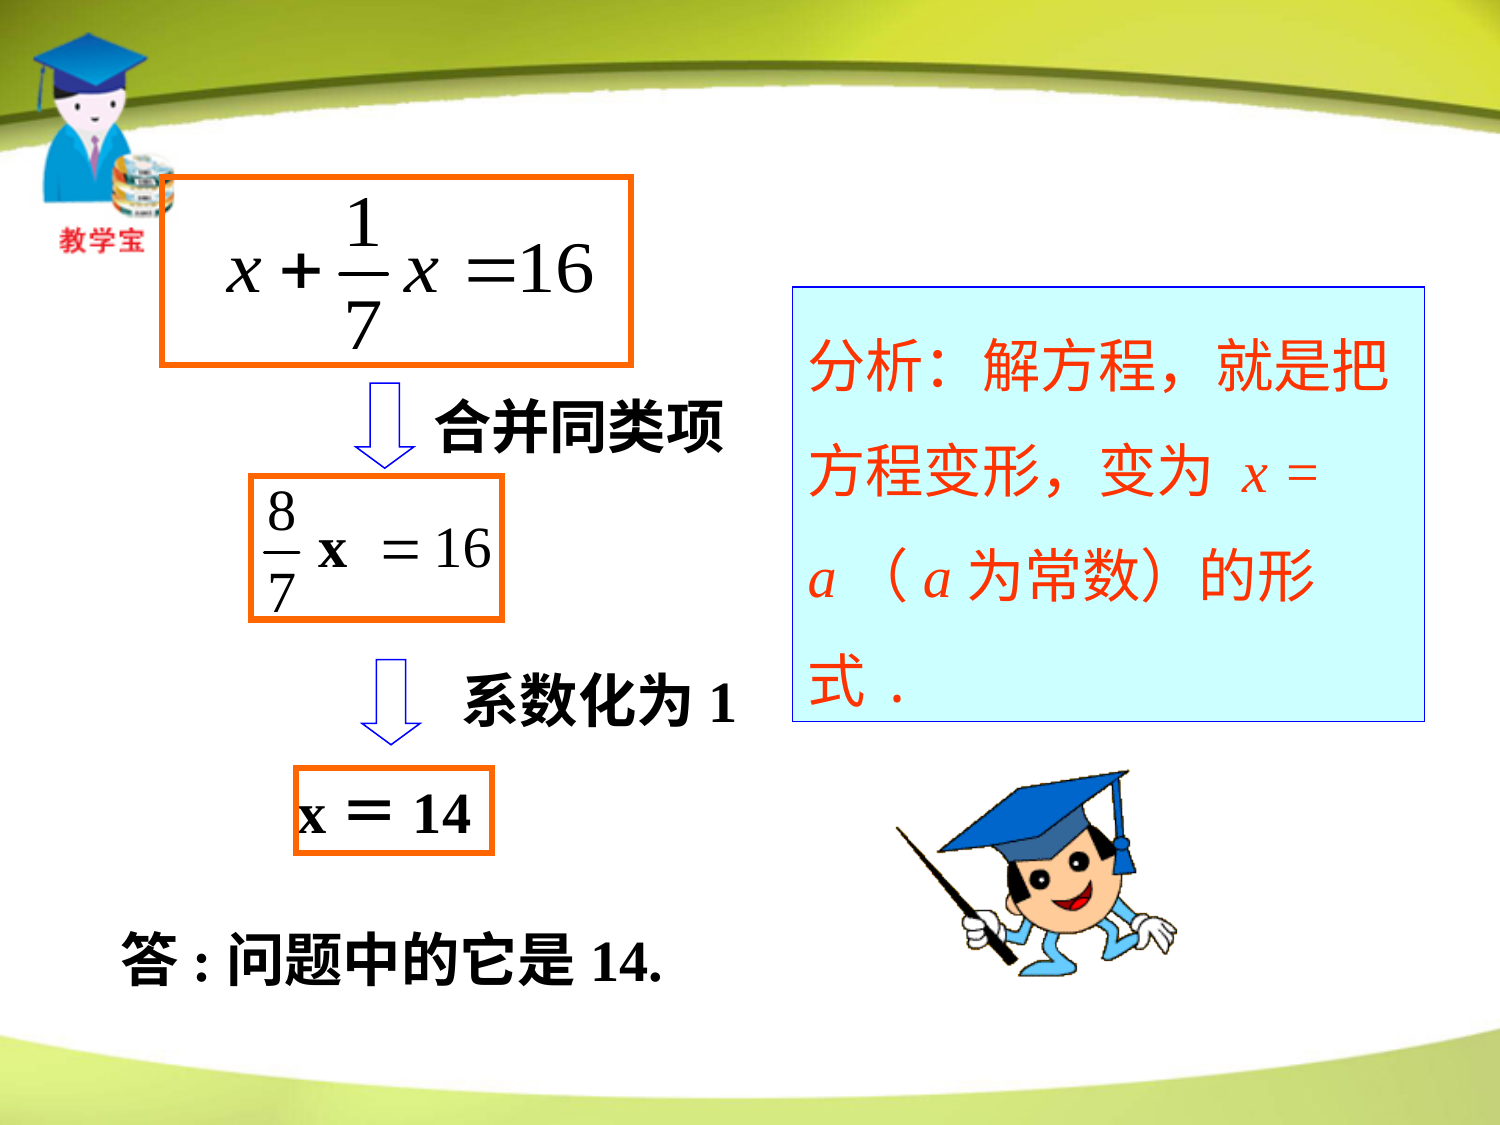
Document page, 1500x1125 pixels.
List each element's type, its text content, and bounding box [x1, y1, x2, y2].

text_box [161, 177, 632, 366]
text_box 分析：解方程，就是把方程变形，变为 x = a（a为常数）的形式. [792, 287, 1425, 722]
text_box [250, 475, 503, 620]
text_box 系数化为1 [447, 657, 753, 742]
text_box 合并同类项 [418, 383, 792, 468]
text_box [362, 659, 421, 745]
text_box [355, 383, 414, 469]
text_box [296, 767, 493, 854]
text_box 答:问题中的它是14. [105, 915, 865, 1001]
picture [0, 0, 1500, 1125]
